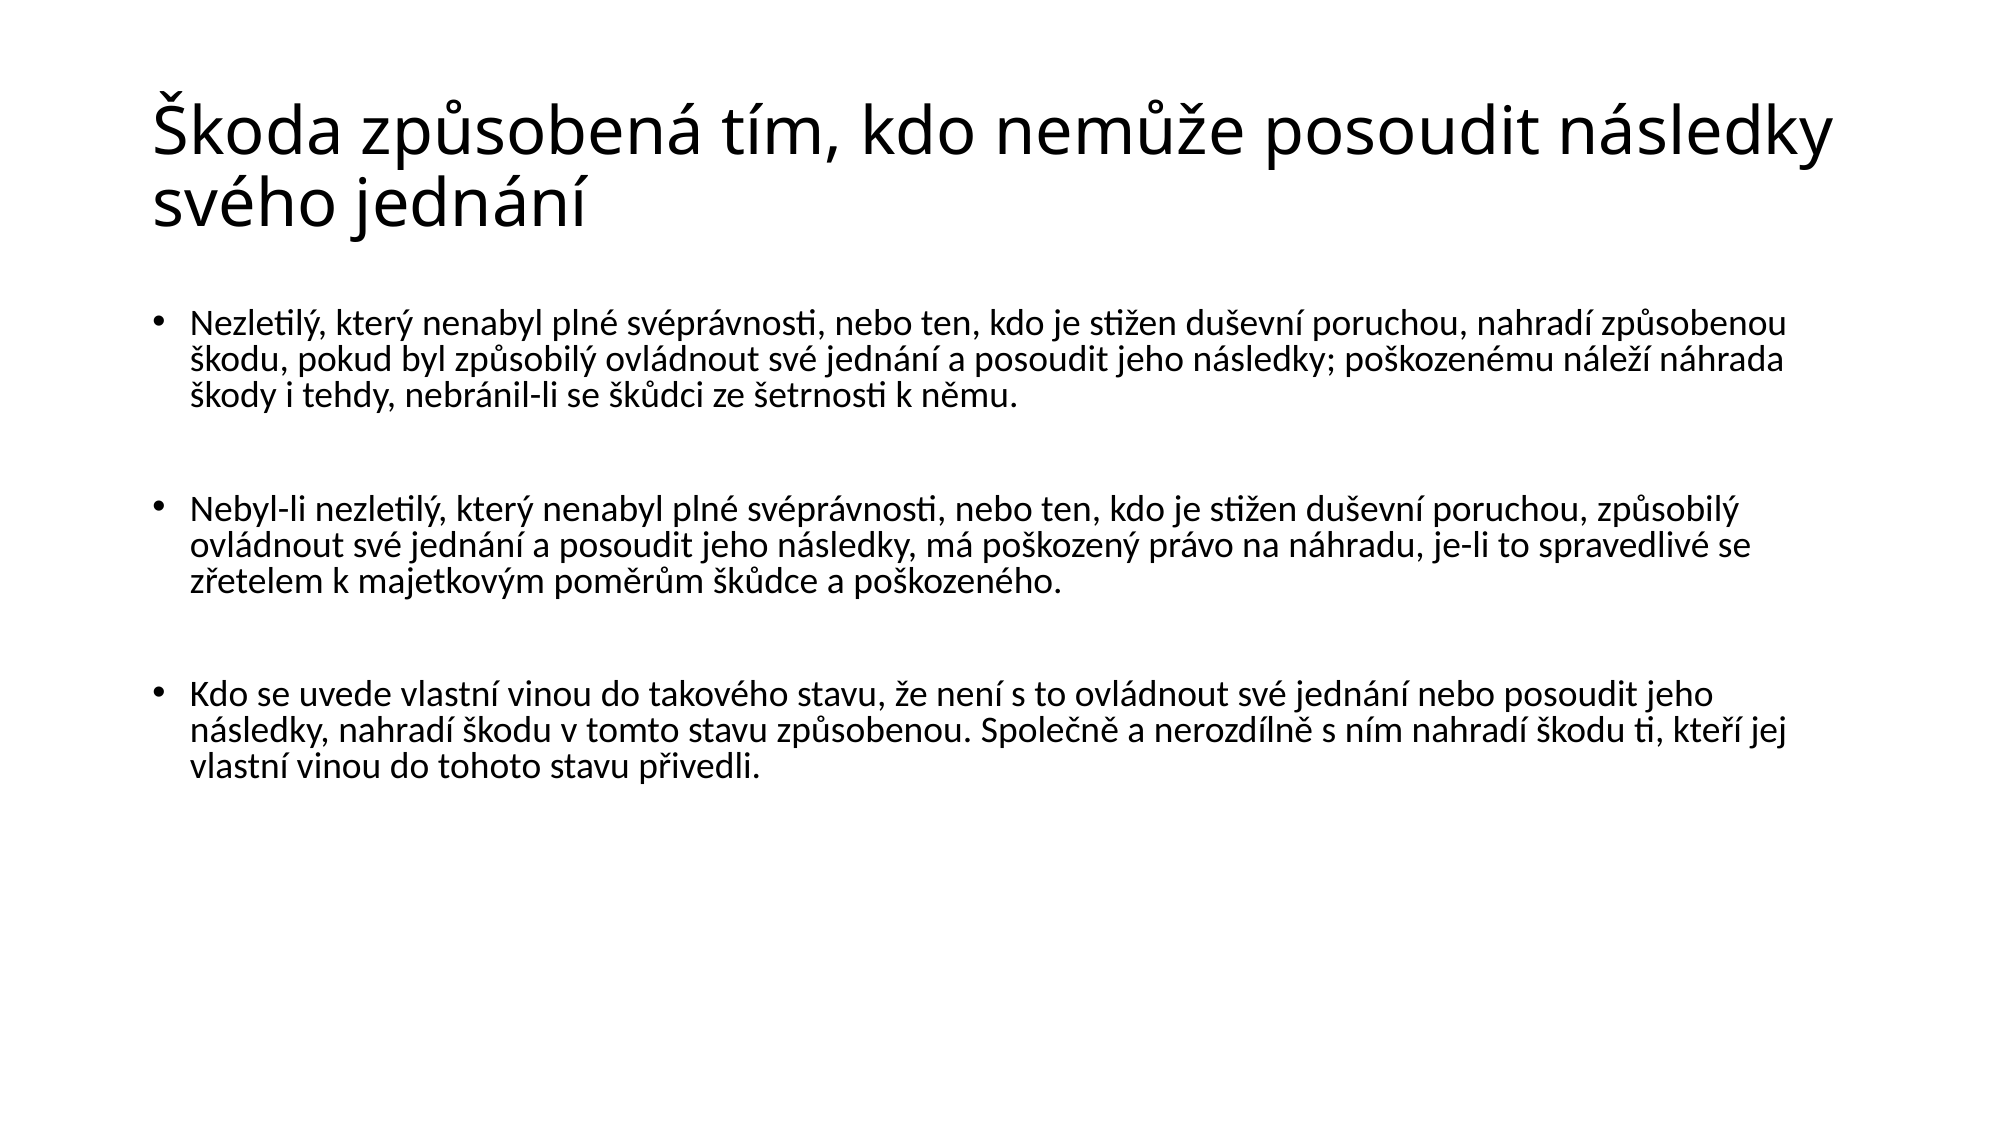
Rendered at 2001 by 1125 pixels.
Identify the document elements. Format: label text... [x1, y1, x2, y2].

title Škoda způsobená tím, kdo nemůže posoudit následky svého jednání [137, 59, 1863, 278]
list Nezletilý, který nenabyl plné svéprávnosti, nebo ten, kdo je stižen duševní poruchou, nahradí způsobenou škodu, pokud byl způsobilý ovládnout své jednání a posoudit jeho následky; poškozenému náleží náhrada škody i tehdy, nebránil-li se škůdci ze šetrnosti k němu. Nebyl-li nezletilý, který nenabyl plné svéprávnosti, nebo ten, kdo je stižen duševní poruchou, způsobilý ovládnout své jednání a posoudit jeho následky, má poškozený právo na náhradu, je-li to spravedlivé se zřetelem k majetkovým poměrům škůdce a poškozeného. Kdo se uvede vlastní vinou do takového stavu, že není s to ovládnout své jednání nebo posoudit jeho následky, nahradí škodu v tomto stavu způsobenou. Společně a nerozdílně s ním nahradí škodu ti, kteří jej vlastní vinou do tohoto stavu přivedli. [137, 299, 1863, 1014]
